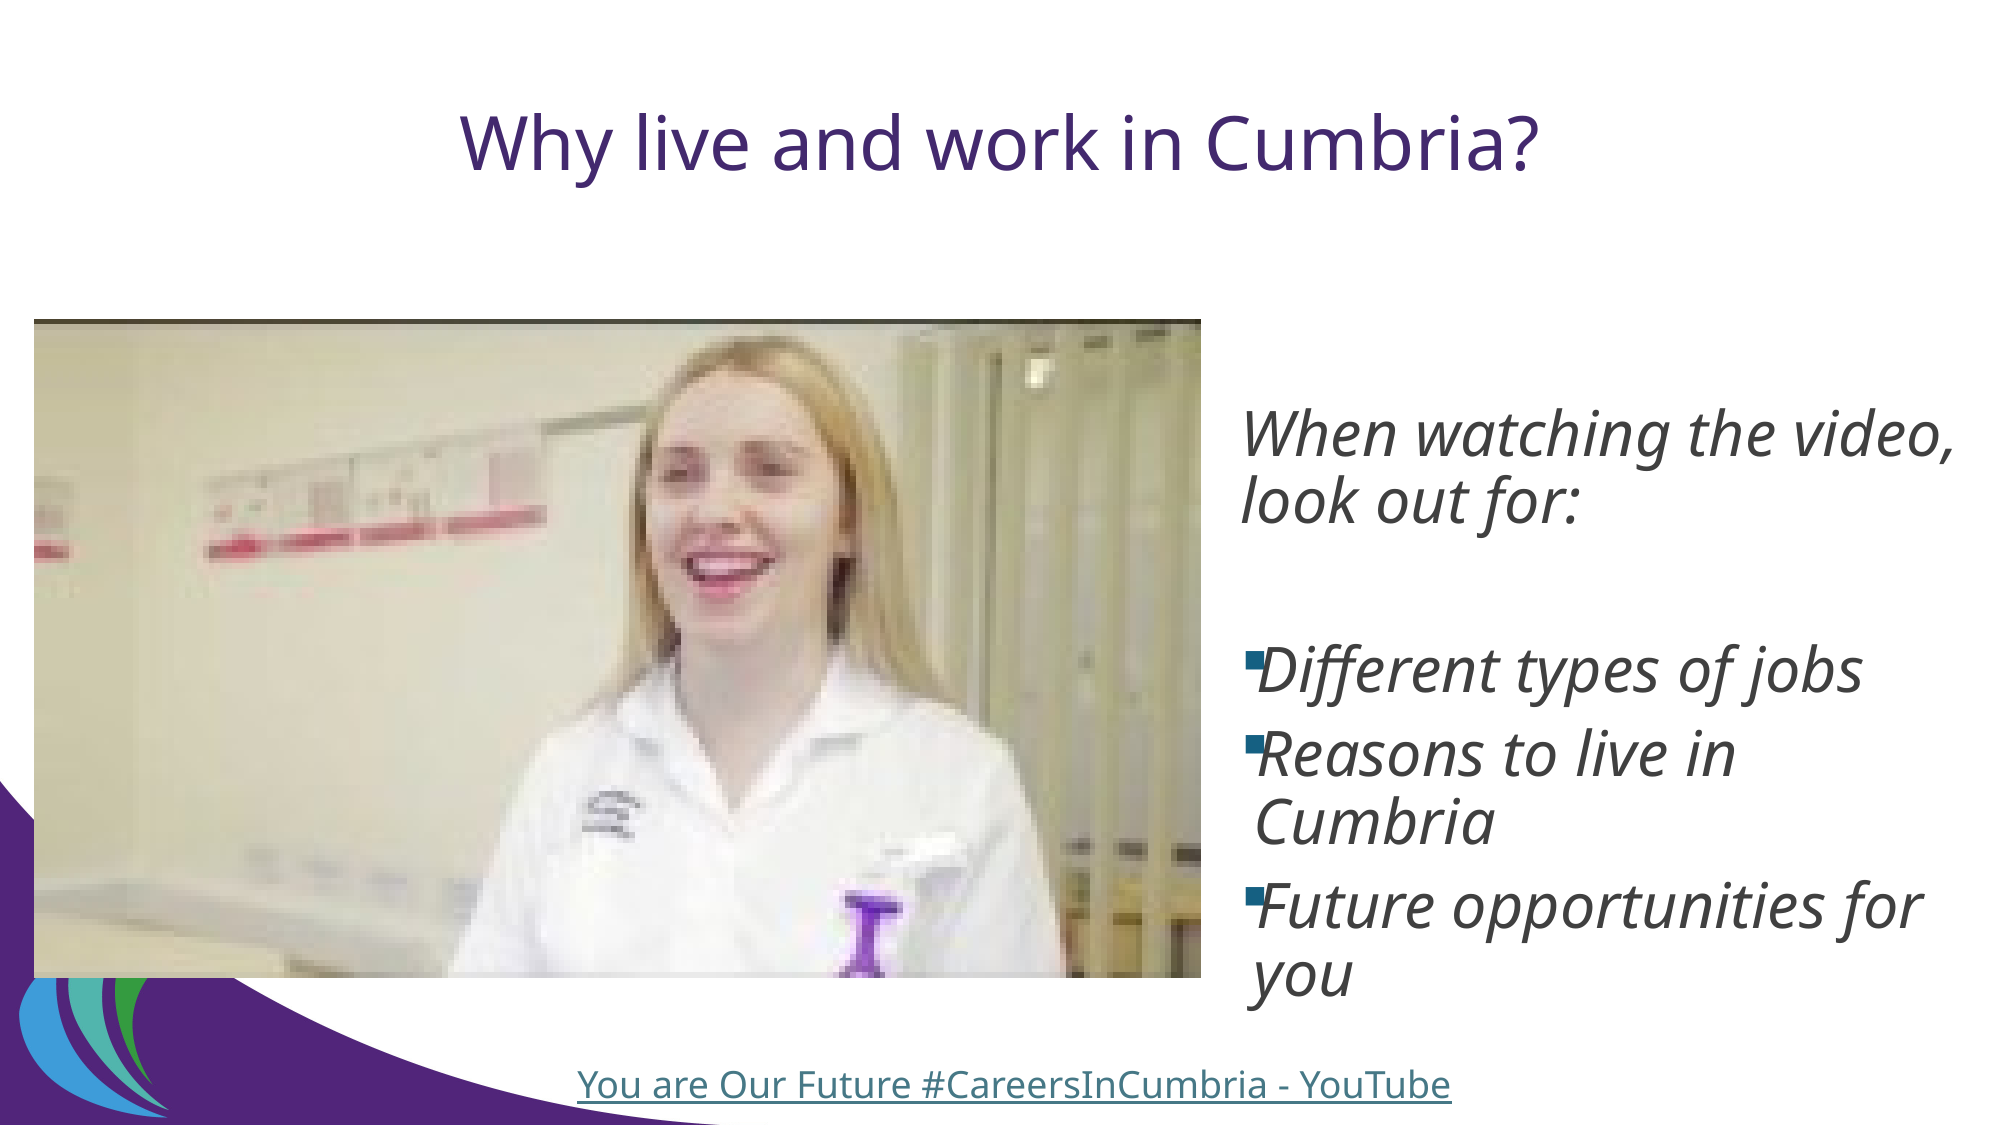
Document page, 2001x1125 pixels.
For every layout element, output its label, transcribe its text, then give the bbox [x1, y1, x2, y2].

text_box When watching the video, look out for: Different types of jobs Reasons to live in Cumbria Future opportunities for you [1240, 302, 1967, 1027]
text_box You are Our Future #CareersInCumbria - YouTube [562, 1053, 1563, 1120]
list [33, 317, 1203, 979]
title Why live and work in Cumbria? [174, 76, 1825, 215]
picture [0, 1, 2000, 1125]
